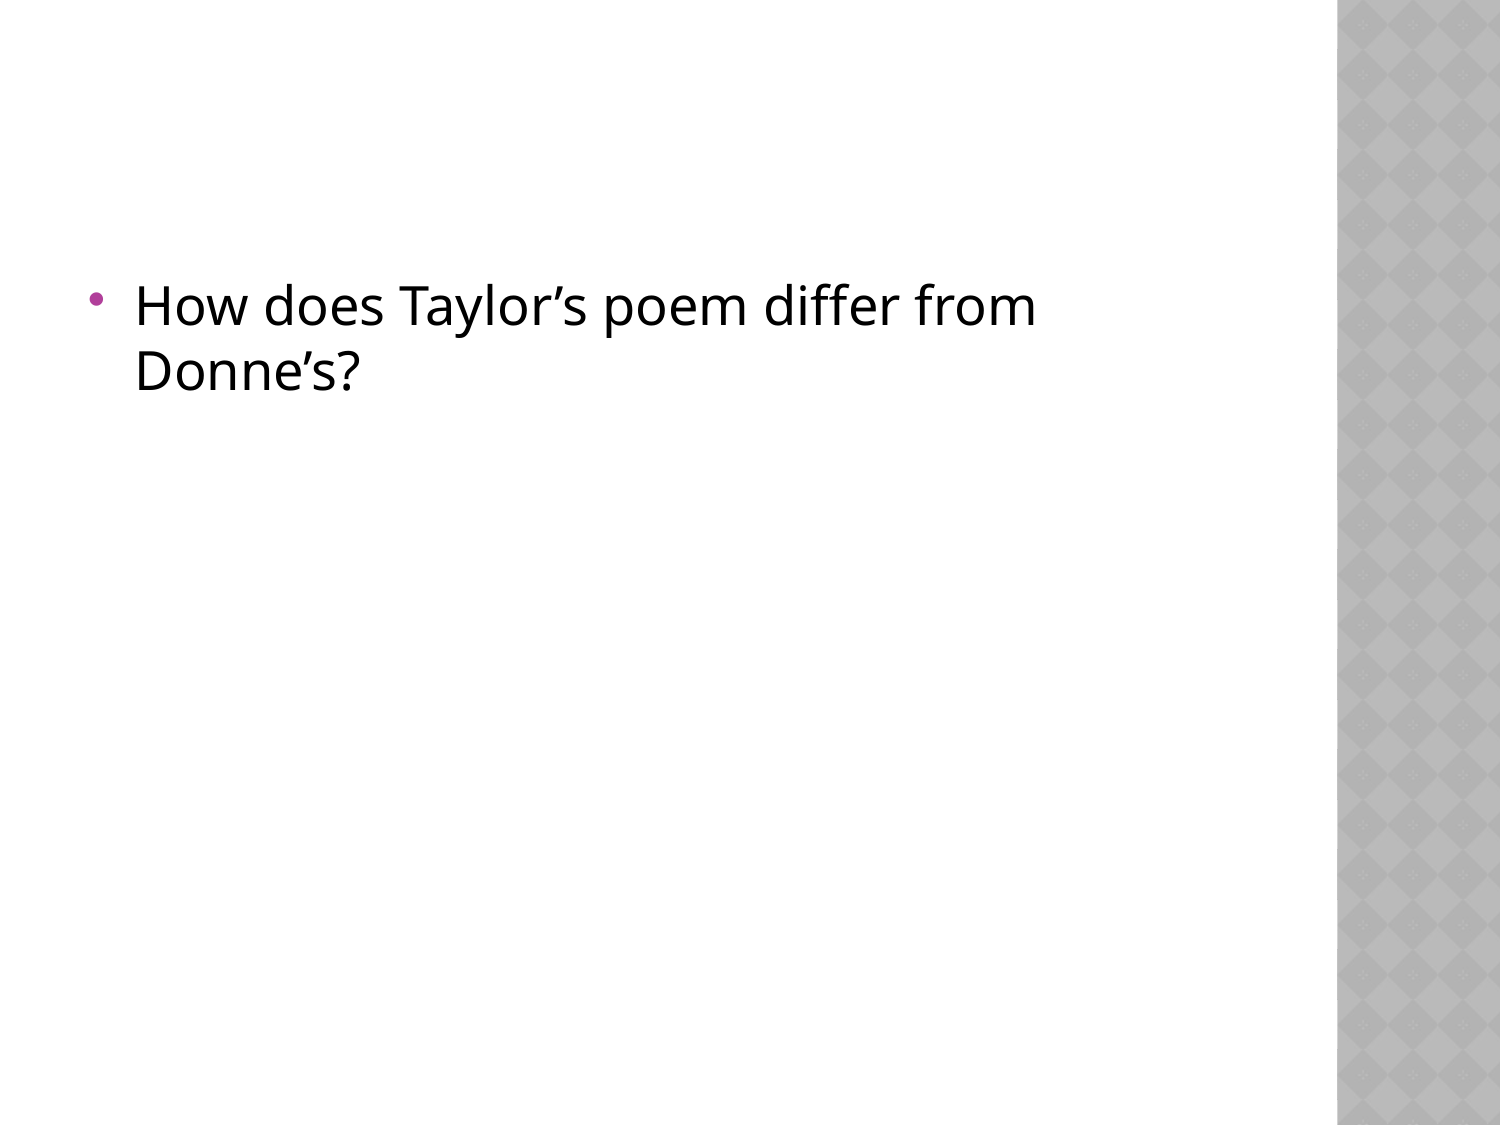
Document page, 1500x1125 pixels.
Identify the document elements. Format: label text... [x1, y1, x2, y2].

list How does Taylor’s poem differ from Donne’s? [75, 264, 1263, 1059]
